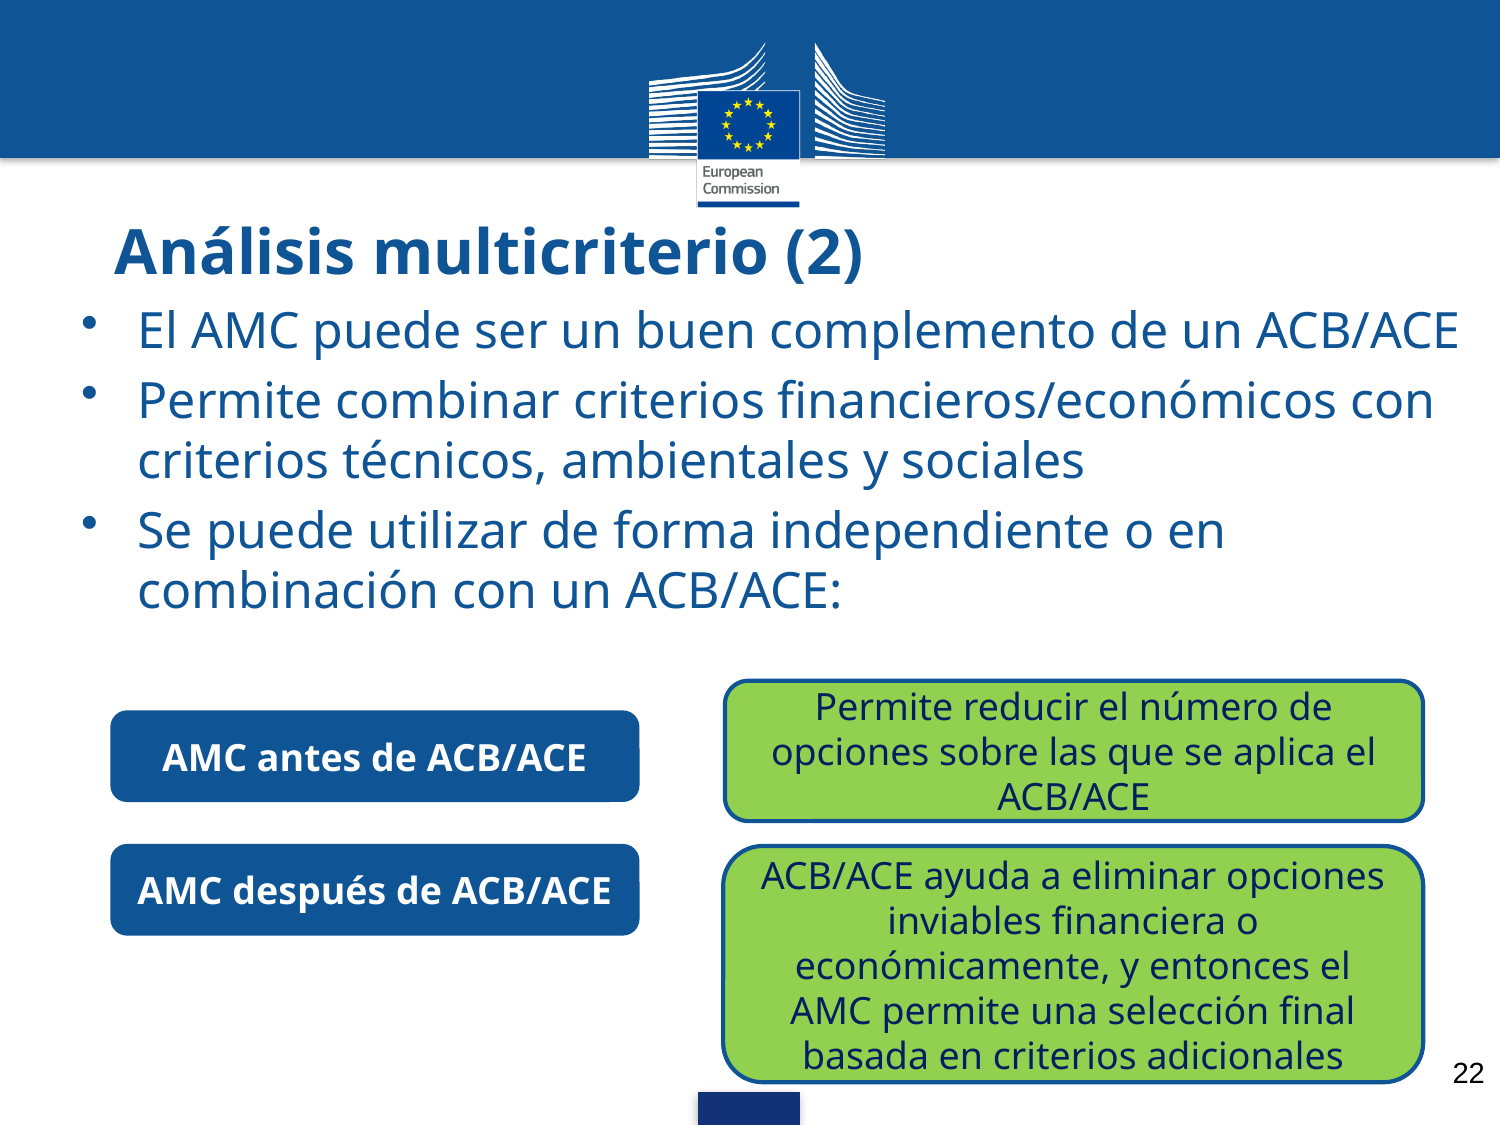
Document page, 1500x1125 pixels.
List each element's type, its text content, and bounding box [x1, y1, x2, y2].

text_box ACB/ACE ayuda a eliminar opciones inviables financiera o económicamente, y entonces el AMC permite una selección final basada en criterios adicionales [721, 843, 1426, 1085]
text_box AMC después de ACB/ACE [110, 843, 640, 936]
text_box Permite reducir el número de opciones sobre las que se aplica el ACB/ACE [722, 678, 1426, 824]
text_box AMC antes de ACB/ACE [110, 710, 640, 803]
list El AMC puede ser un buen complemento de un ACB/ACE Permite combinar criterios financieros/económicos con criterios técnicos, ambientales y sociales Se puede utilizar de forma independiente o en combinación con un ACB/ACE: [66, 290, 1500, 1030]
title Análisis multicriterio (2) [41, 172, 1392, 327]
picture [649, 42, 885, 172]
slide_number 22 [1344, 1046, 1500, 1125]
